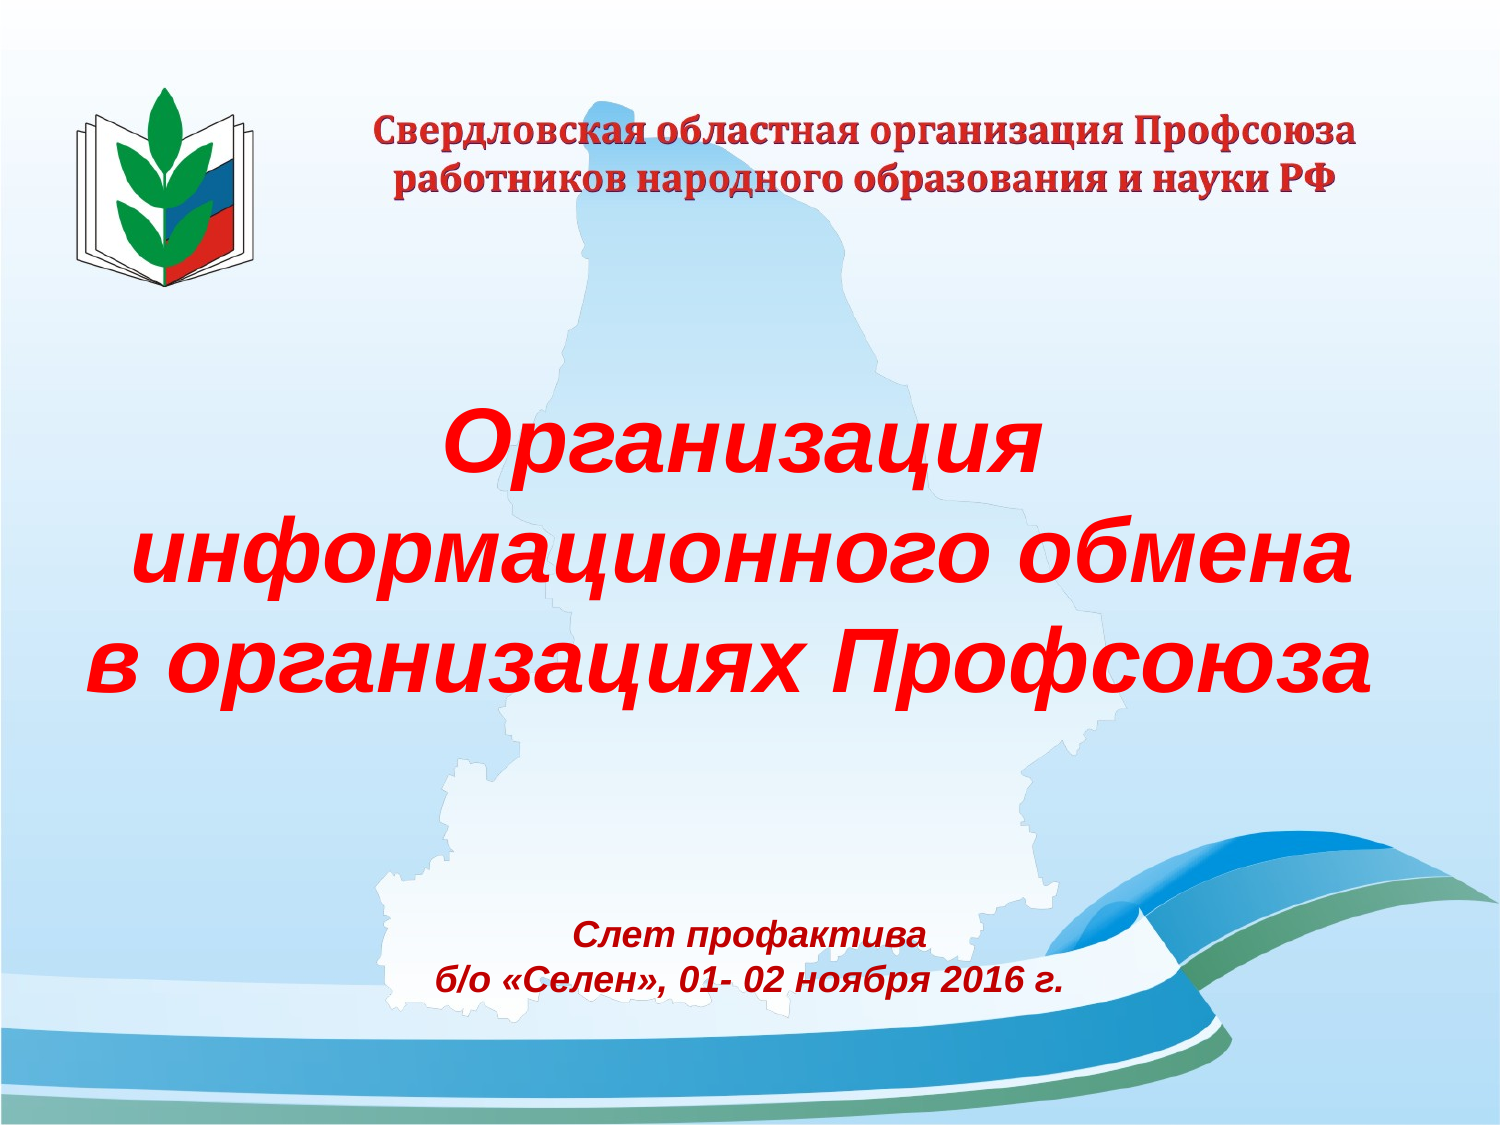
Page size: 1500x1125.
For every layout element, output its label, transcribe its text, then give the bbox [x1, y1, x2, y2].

picture [0, 0, 1500, 1125]
text_box Организация информационного обмена в организациях Профсоюза [41, 373, 1471, 719]
text_box Слет профактива б/о «Селен», 01- 02 ноября 2016 г. [374, 902, 1125, 1008]
